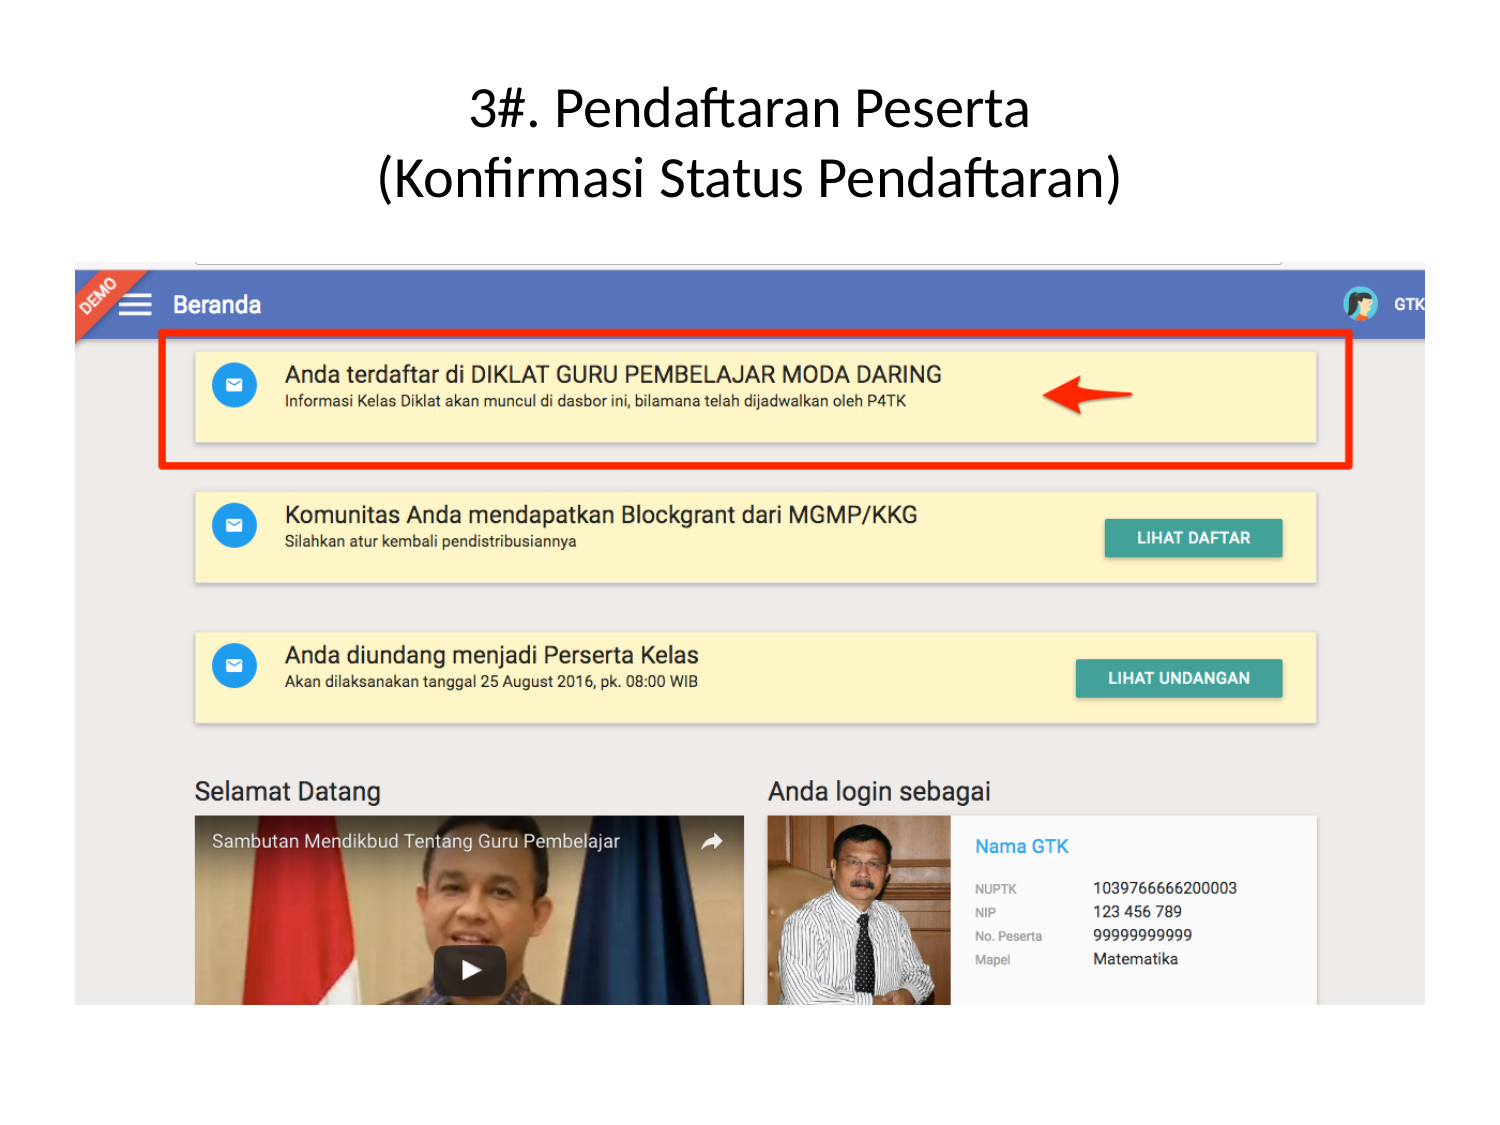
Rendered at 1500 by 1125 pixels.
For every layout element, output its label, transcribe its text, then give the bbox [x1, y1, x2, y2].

title 3#. Pendaftaran Peserta (Konfirmasi Status Pendaftaran) [75, 45, 1425, 233]
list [74, 262, 1426, 1006]
